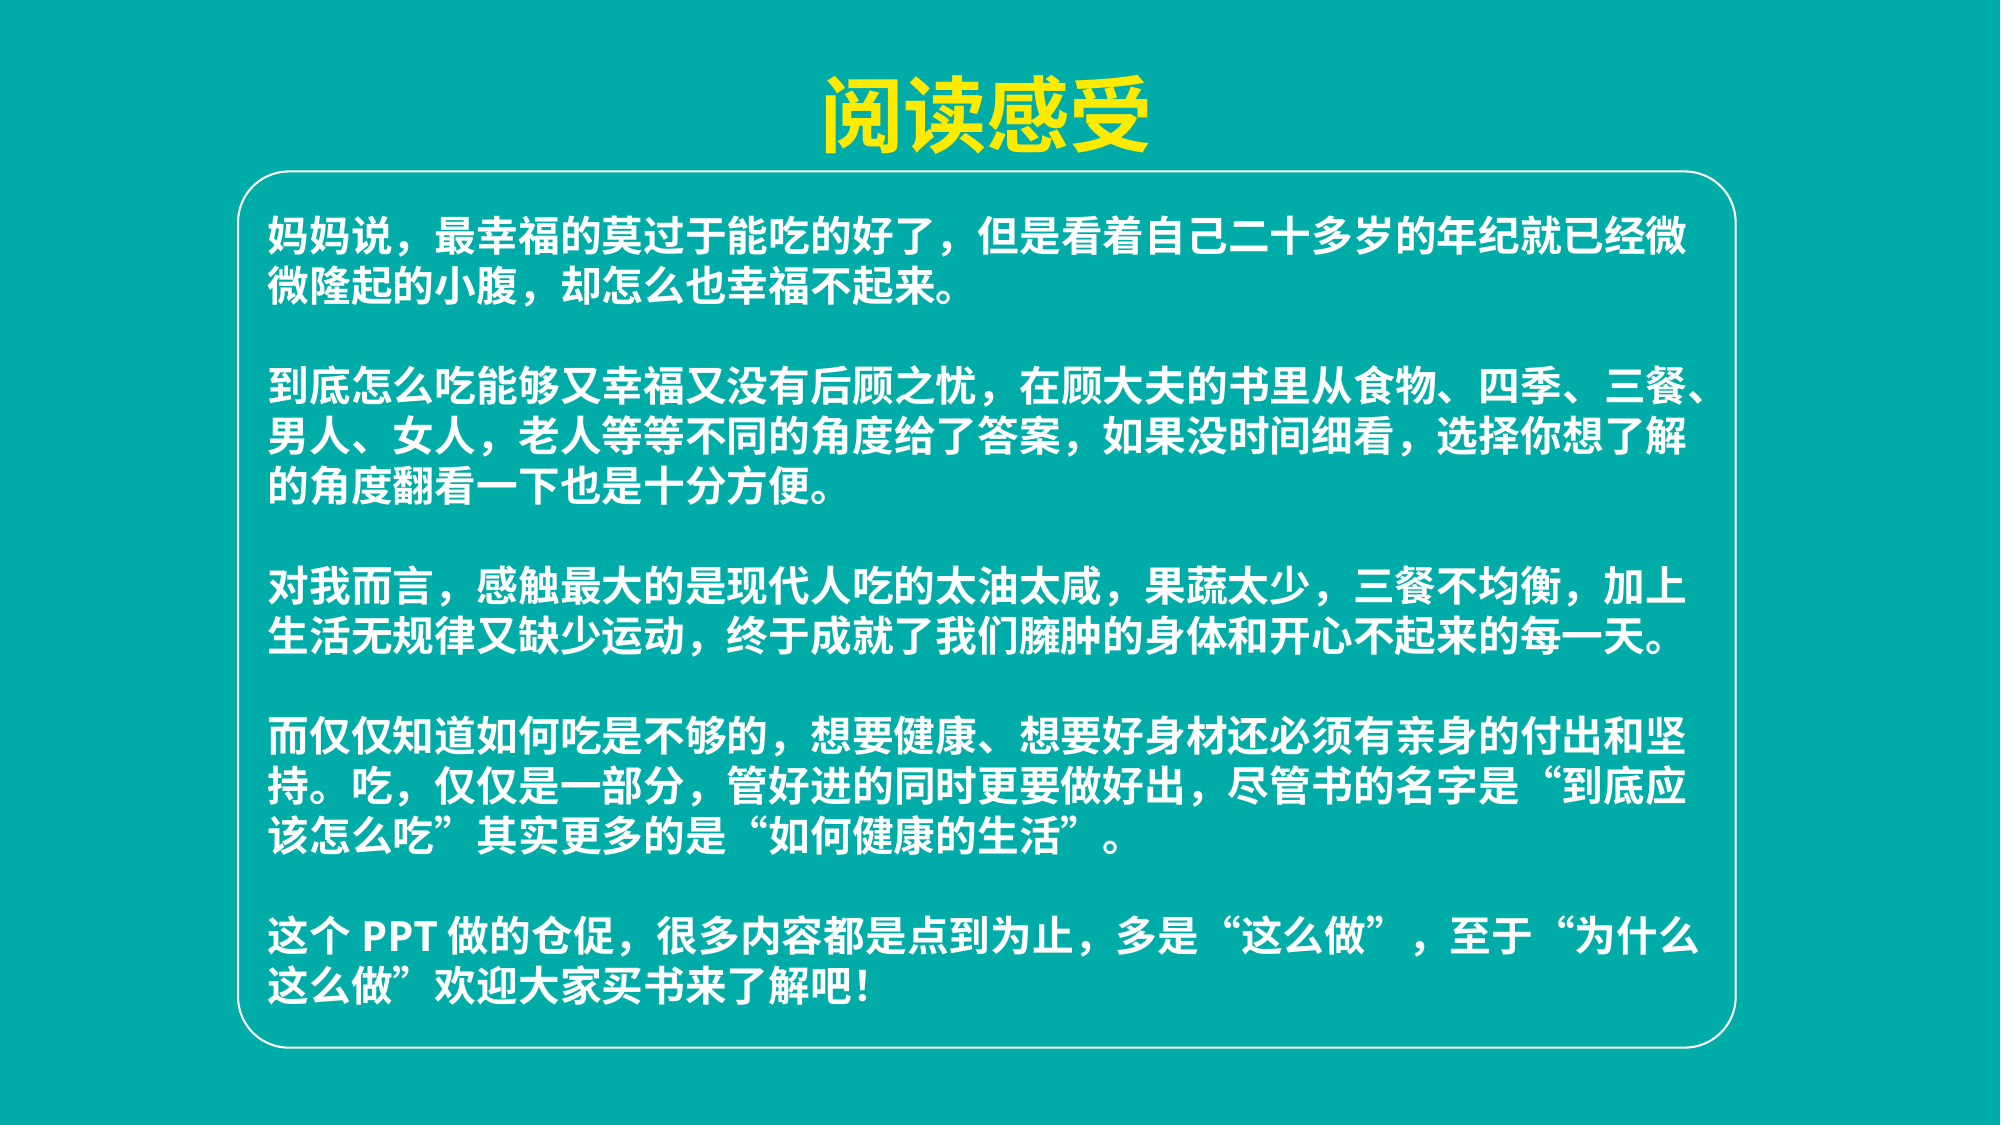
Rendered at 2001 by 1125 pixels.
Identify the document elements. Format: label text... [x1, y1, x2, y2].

text_box 妈妈说，最幸福的莫过于能吃的好了，但是看着自己二十多岁的年纪就已经微微隆起的小腹，却怎么也幸福不起来。 到底怎么吃能够又幸福又没有后顾之忧，在顾大夫的书里从食物、四季、三餐、男人、女人，老人等等不同的角度给了答案，如果没时间细看，选择你想了解的角度翻看一下也是十分方便。 对我而言，感触最大的是现代人吃的太油太咸，果蔬太少，三餐不均衡，加上生活无规律又缺少运动，终于成就了我们臃肿的身体和开心不起来的每一天。 而仅仅知道如何吃是不够的，想要健康、想要好身材还必须有亲身的付出和坚持。吃，仅仅是一部分，管好进的同时更要做好出，尽管书的名字是“到底应该怎么吃”其实更多的是“如何健康的生活”。 这个PPT做的仓促，很多内容都是点到为止，多是“这么做”，至于“为什么这么做”欢迎大家买书来了解吧！ [237, 170, 1737, 1049]
text_box 阅读感受 [805, 55, 1169, 171]
